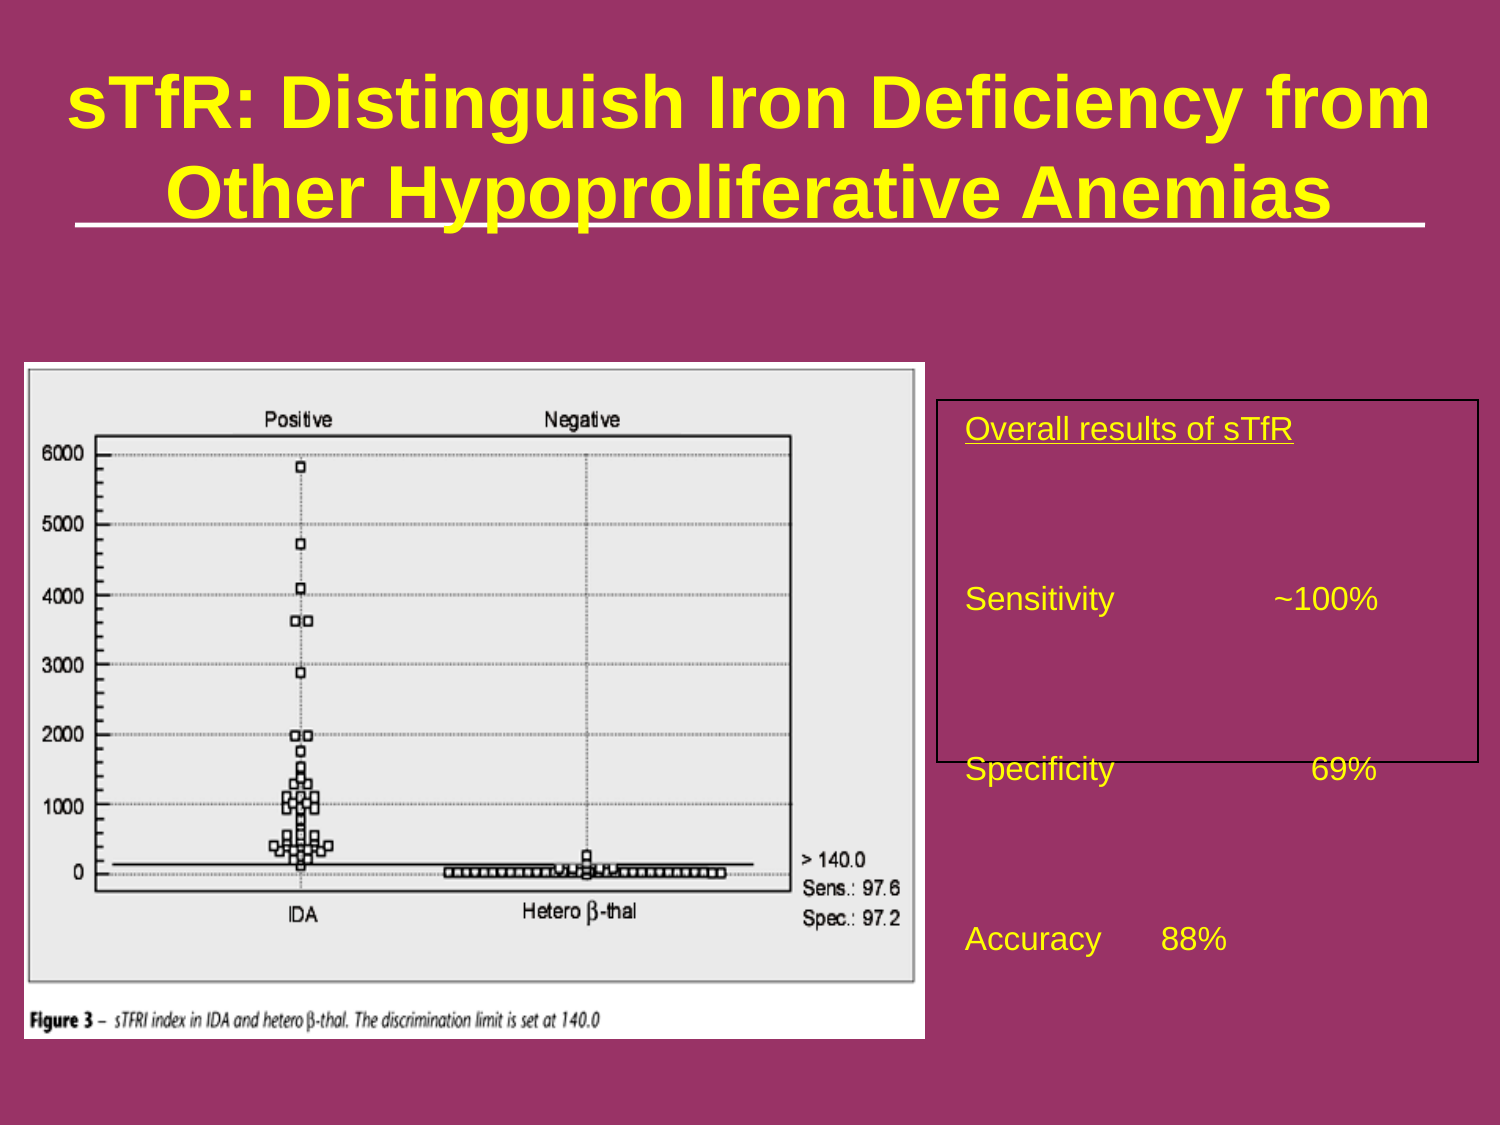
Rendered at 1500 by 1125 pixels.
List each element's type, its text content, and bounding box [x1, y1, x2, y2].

title sTfR: Distinguish Iron Deficiency from Other Hypoproliferative Anemias [37, 50, 1463, 238]
picture [24, 362, 926, 1040]
list [0, 224, 1100, 1040]
text_box Overall results of sTfR Sensitivity ~100% Specificity 69% Accuracy 88% [950, 399, 1500, 965]
